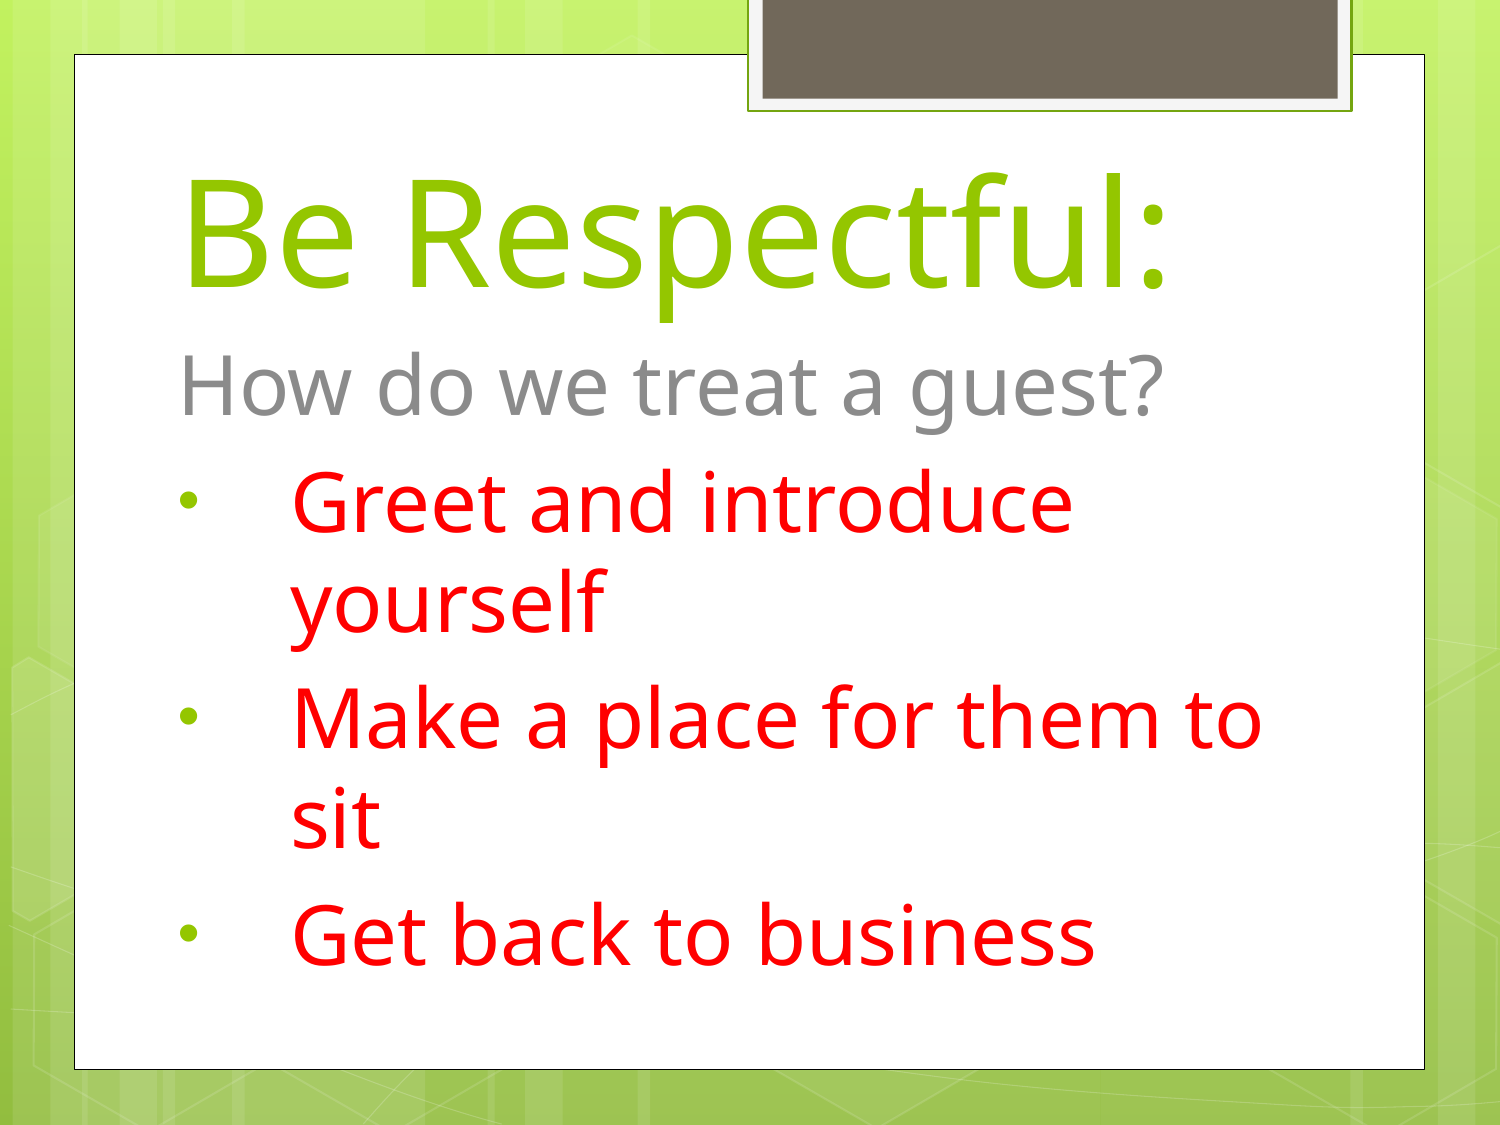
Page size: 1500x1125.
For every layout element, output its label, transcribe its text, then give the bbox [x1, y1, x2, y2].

list How do we treat a guest? Greet and introduce yourself Make a place for them to sit Get back to business [162, 324, 1363, 1000]
title Be Respectful: [162, 112, 1296, 324]
